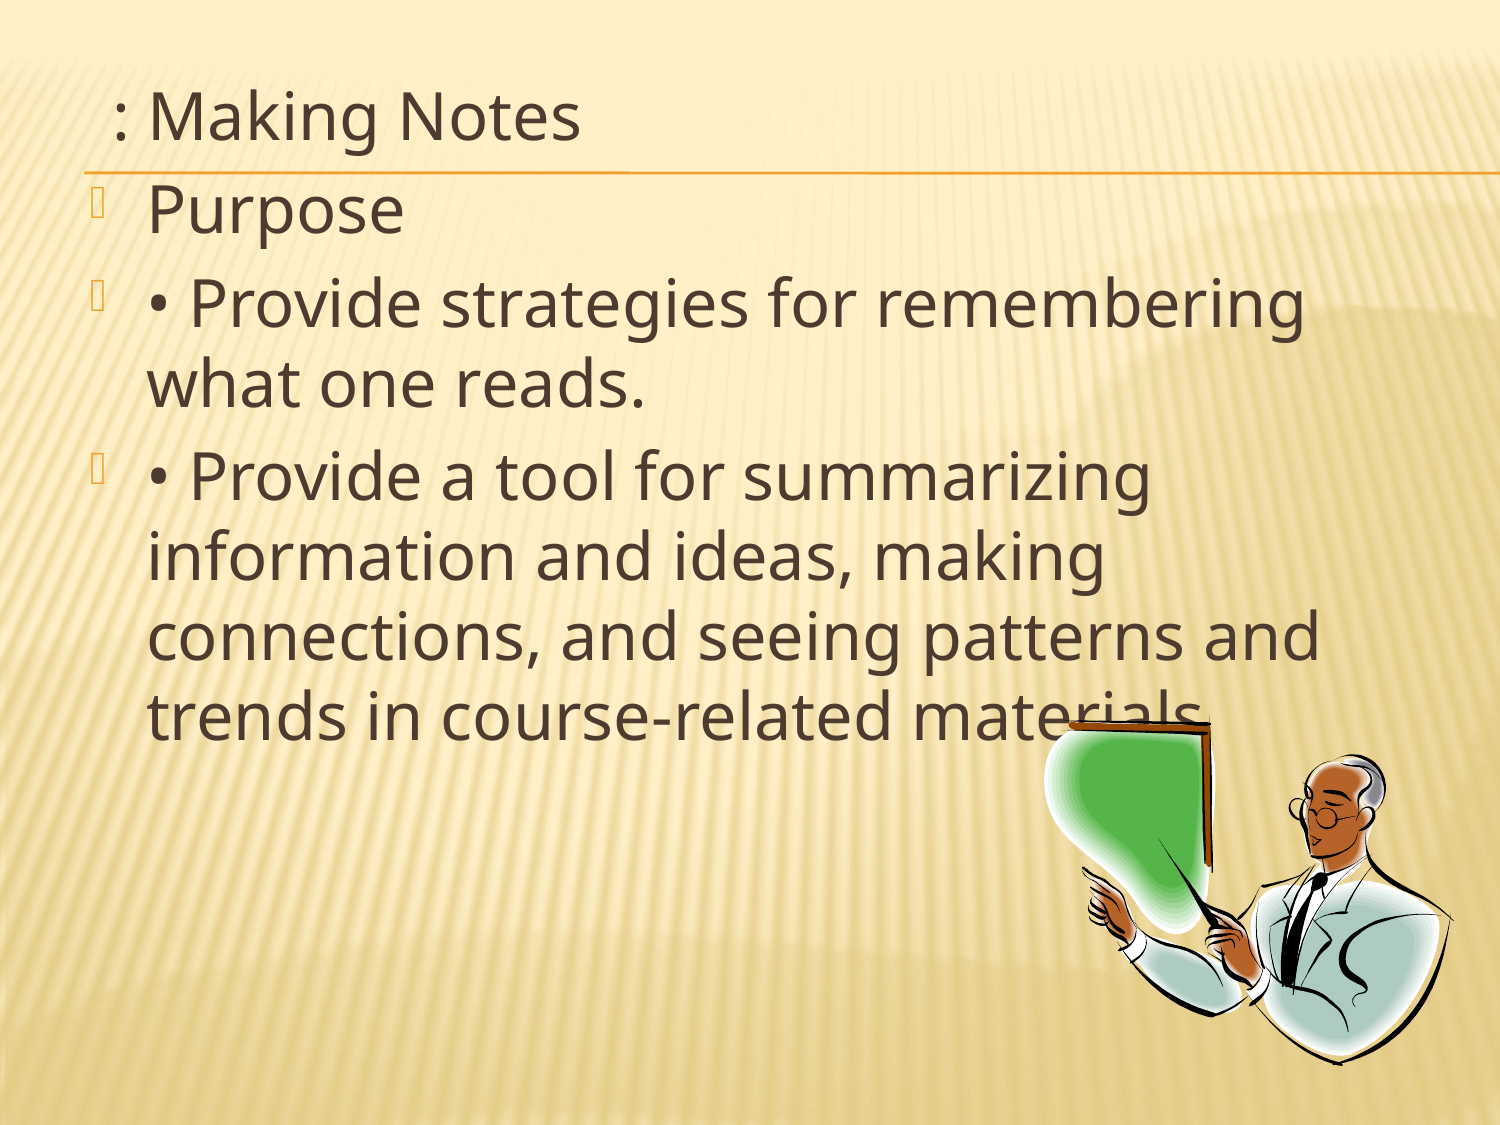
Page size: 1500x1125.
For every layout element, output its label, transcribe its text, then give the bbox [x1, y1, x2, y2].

list : Making Notes Purpose • Provide strategies for remembering what one reads. • Provide a tool for summarizing information and ideas, making connections, and seeing patterns and trends in course-related materials [75, 66, 1425, 1035]
picture [1042, 714, 1455, 1067]
